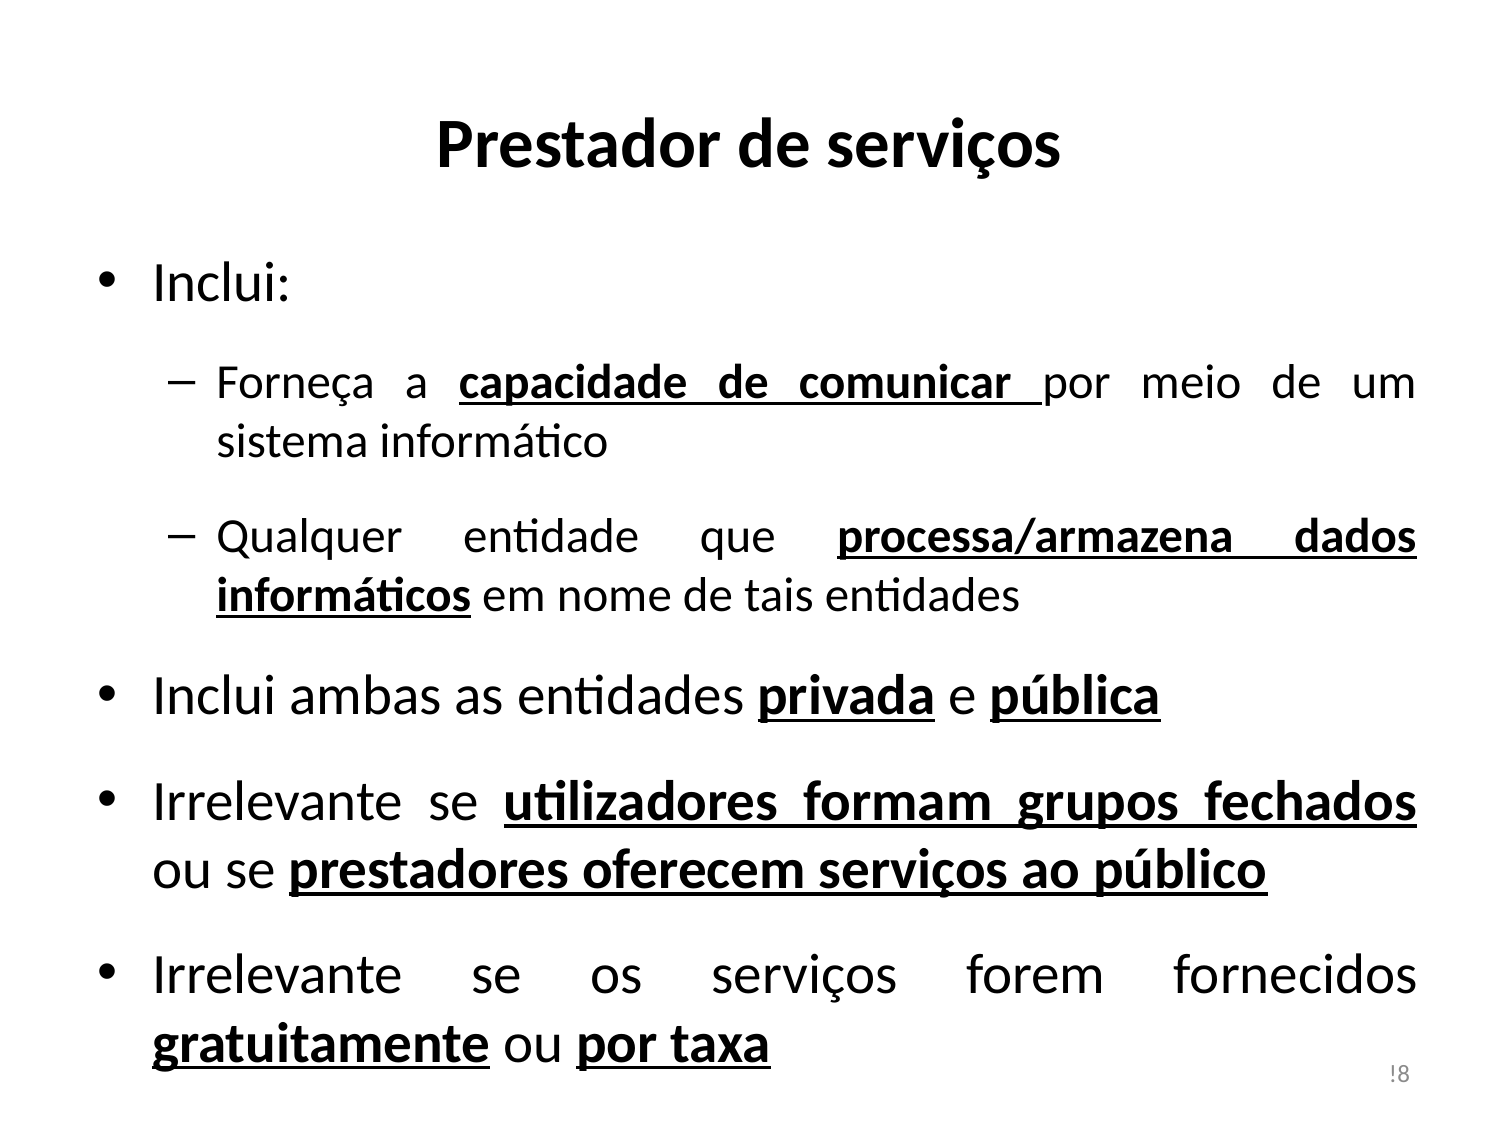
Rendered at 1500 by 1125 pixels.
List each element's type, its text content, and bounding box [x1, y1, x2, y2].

slide_number !8 [1074, 1042, 1425, 1103]
list Inclui: Forneça a capacidade de comunicar por meio de um sistema informático Qualquer entidade que processa/armazena dados informáticos em nome de tais entidades Inclui ambas as entidades privada e pública Irrelevante se utilizadores formam grupos fechados ou se prestadores oferecem serviços ao público Irrelevante se os serviços forem fornecidos gratuitamente ou por taxa [81, 236, 1433, 1089]
title Prestador de serviços [74, 44, 1426, 233]
